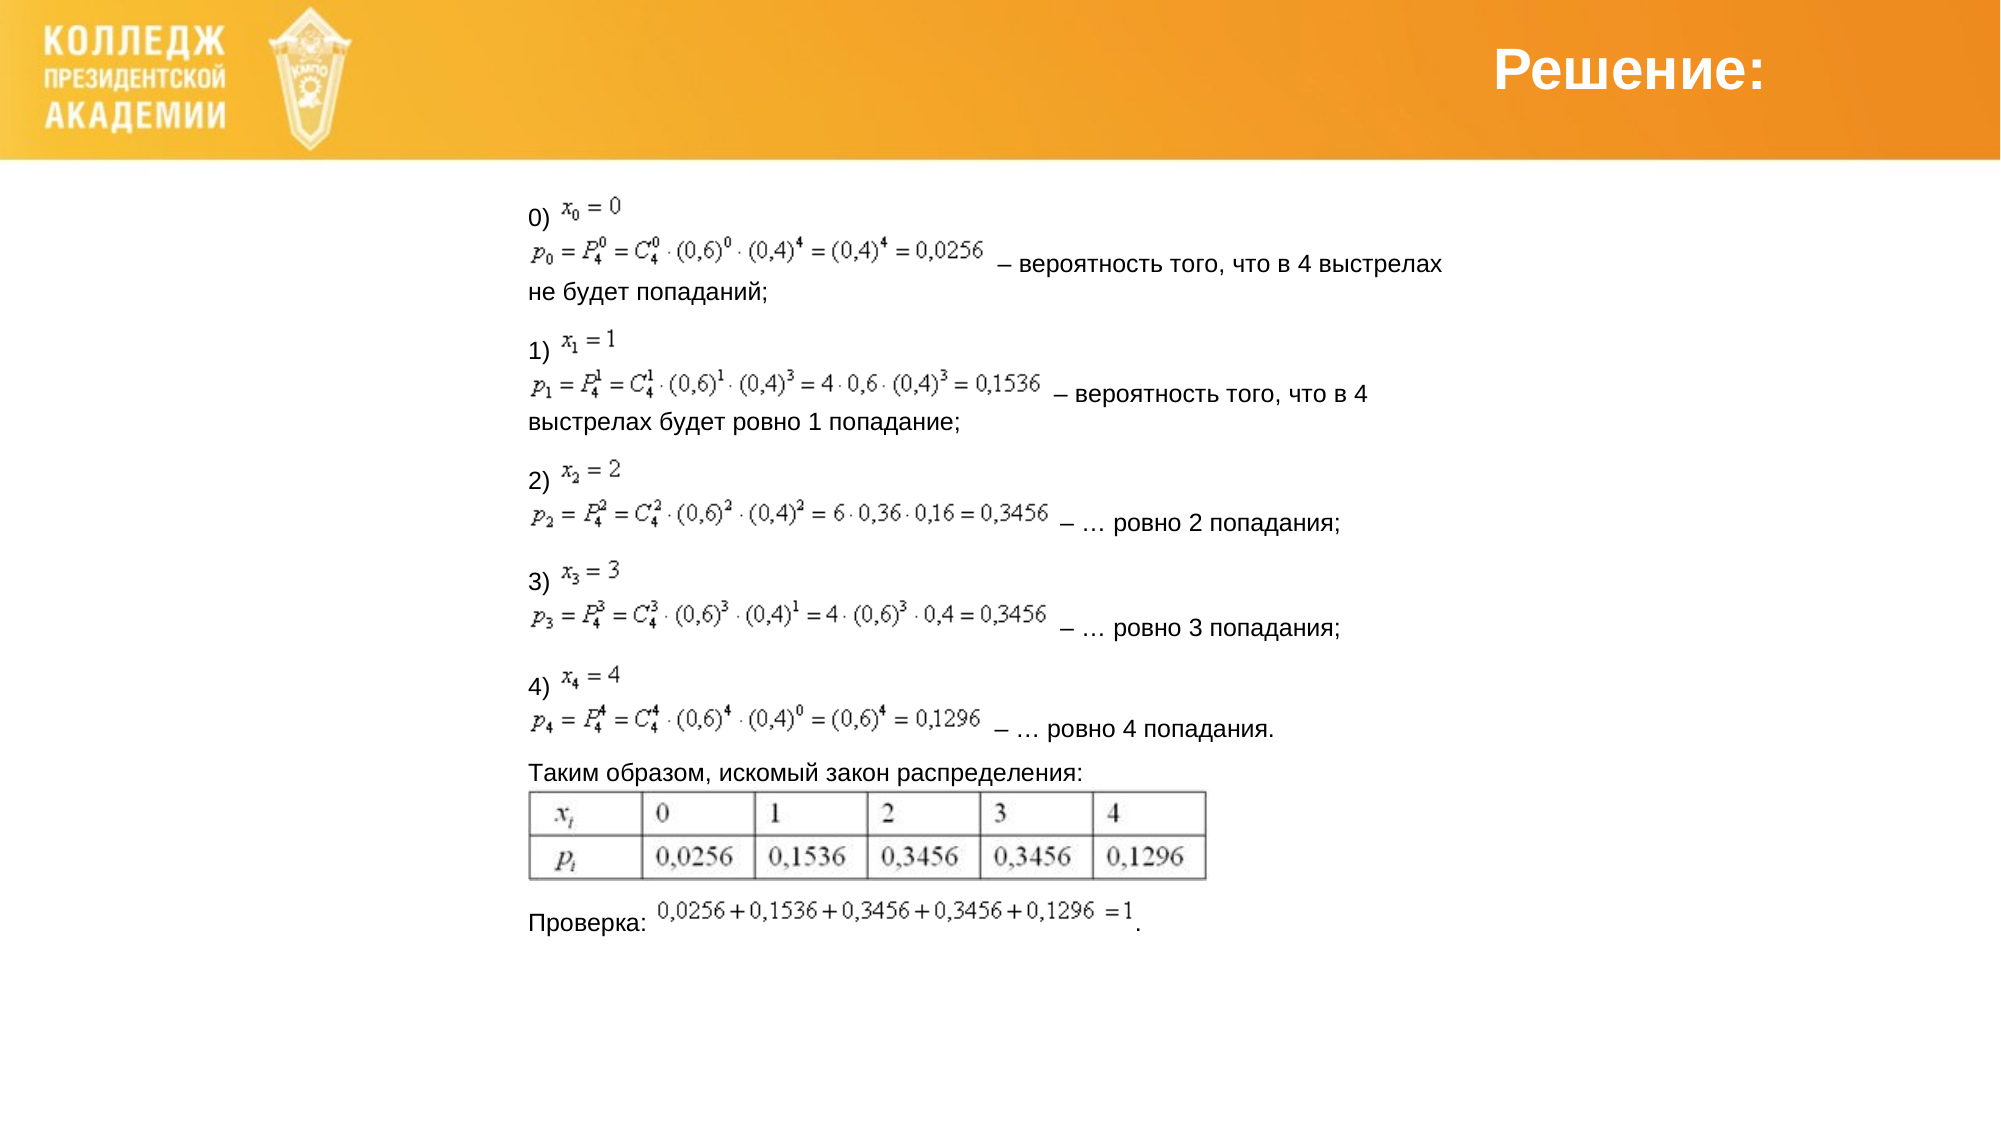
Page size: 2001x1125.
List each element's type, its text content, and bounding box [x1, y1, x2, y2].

picture [0, 0, 2001, 1125]
text_box Решение: [1478, 32, 1879, 129]
